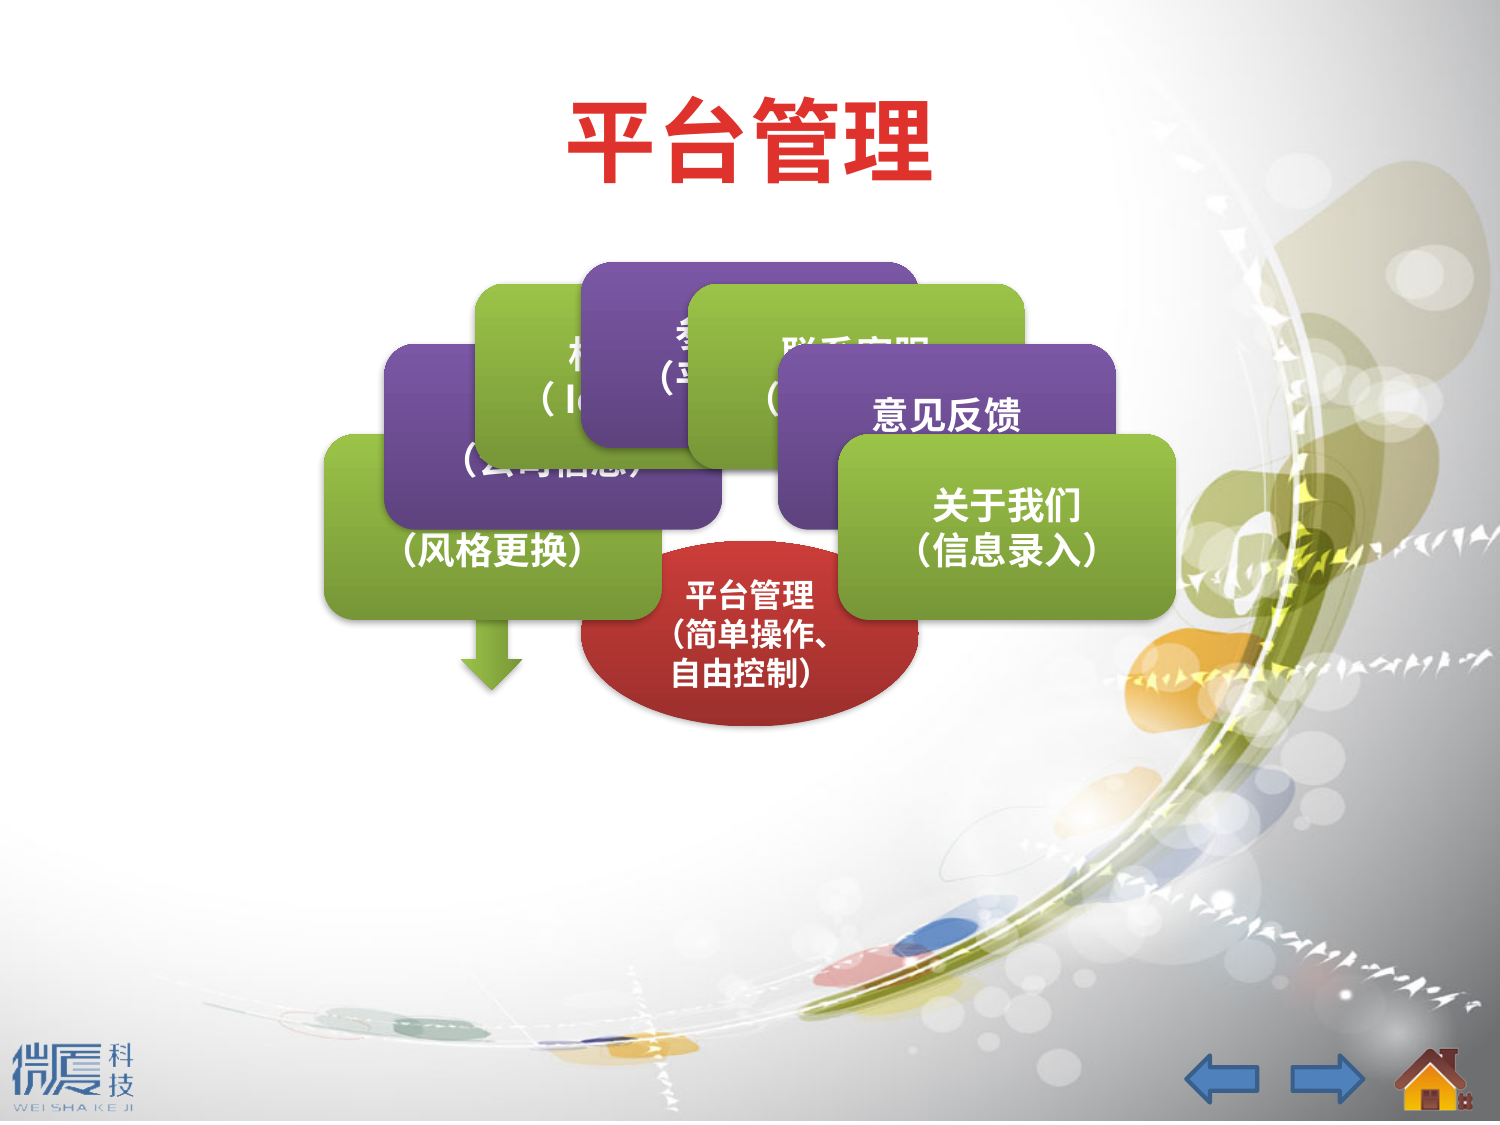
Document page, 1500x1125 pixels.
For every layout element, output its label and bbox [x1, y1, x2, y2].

picture [0, 0, 1500, 1125]
list [74, 262, 1426, 1006]
text_box [1186, 1039, 1485, 1118]
